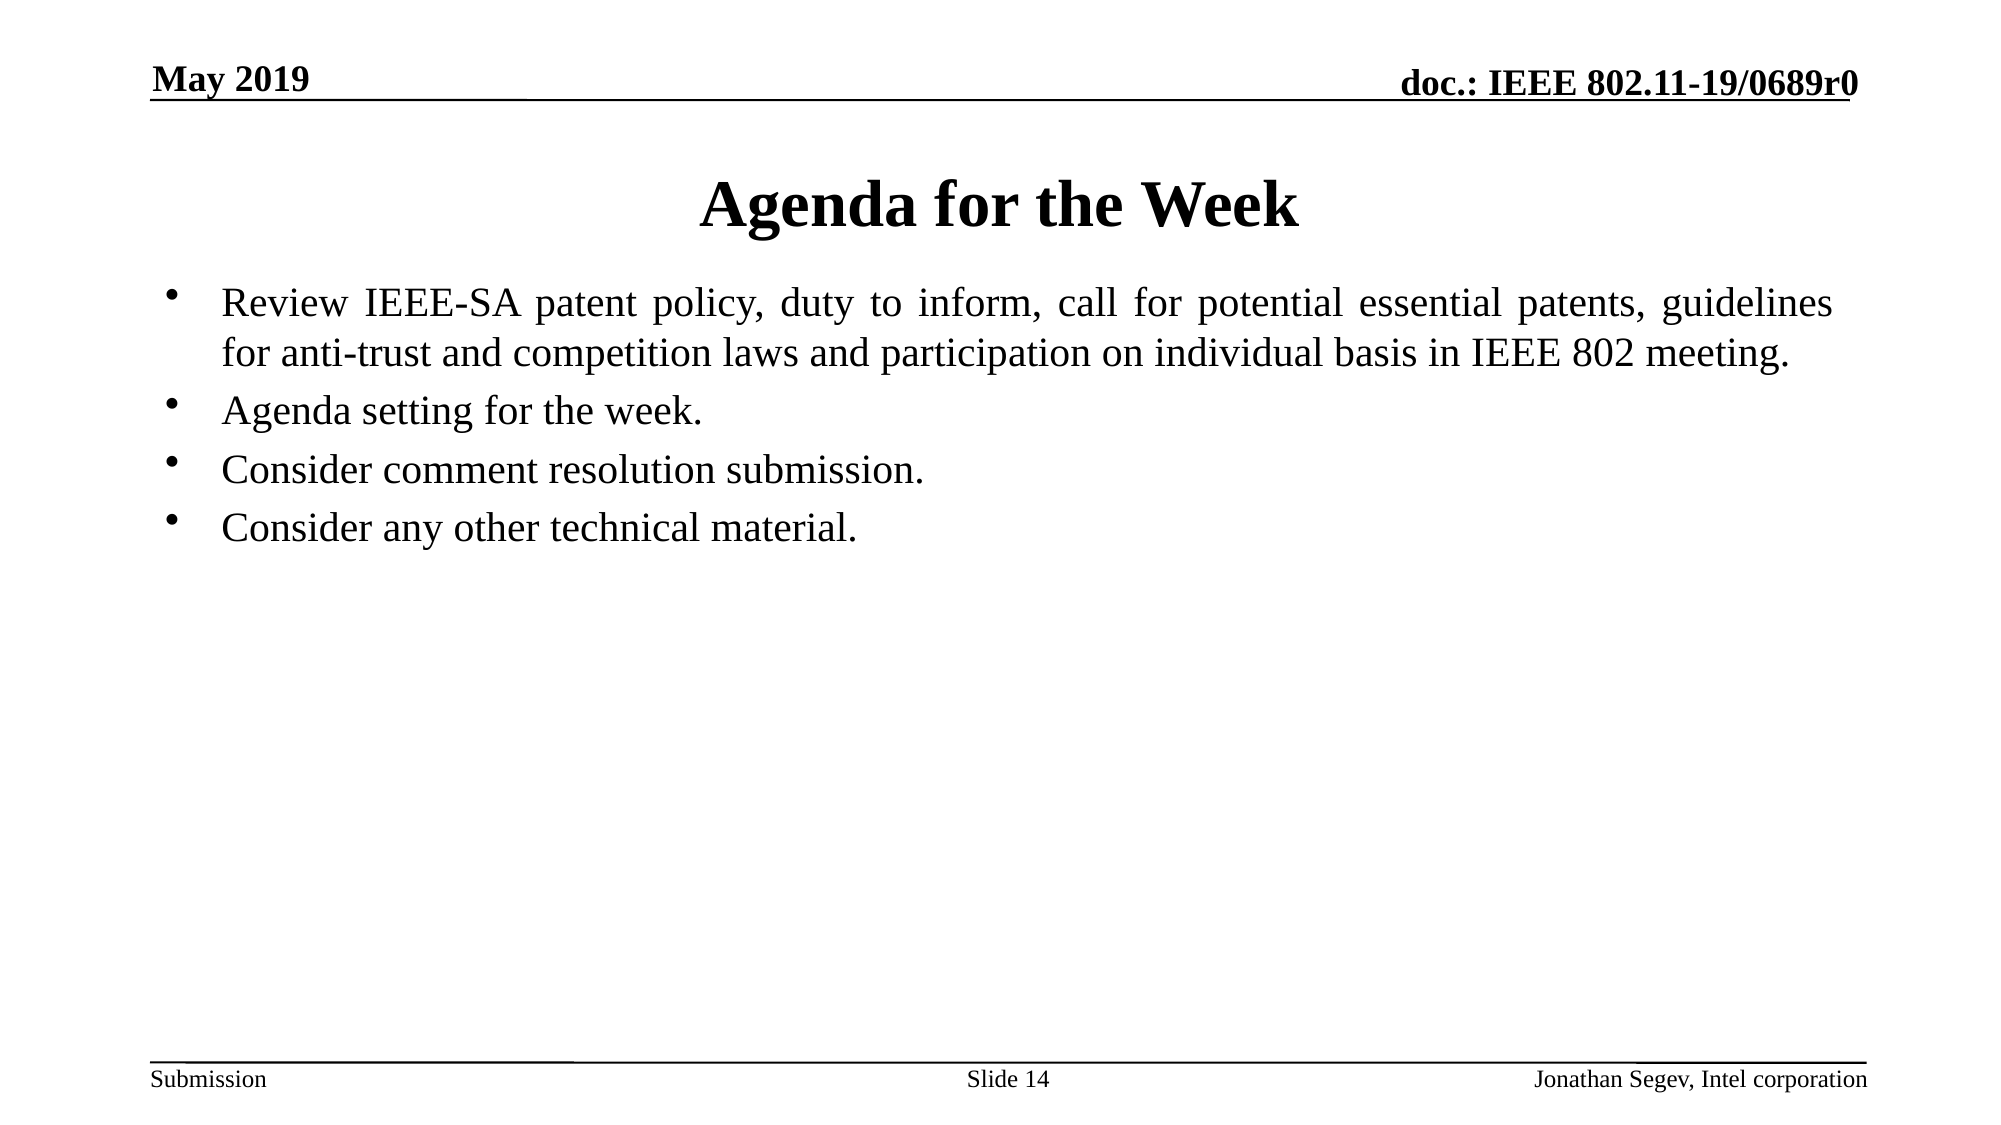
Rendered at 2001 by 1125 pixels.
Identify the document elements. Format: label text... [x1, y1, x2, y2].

list Review IEEE-SA patent policy, duty to inform, call for potential essential patents, guidelines for anti-trust and competition laws and participation on individual basis in IEEE 802 meeting. Agenda setting for the week. Consider comment resolution submission. Consider any other technical material. [149, 266, 1850, 1000]
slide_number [152, 54, 563, 100]
title Agenda for the Week [149, 112, 1850, 266]
slide_number Slide 14 [950, 1061, 1067, 1123]
footer Jonathan Segev, Intel corporation [1171, 1061, 1869, 1093]
